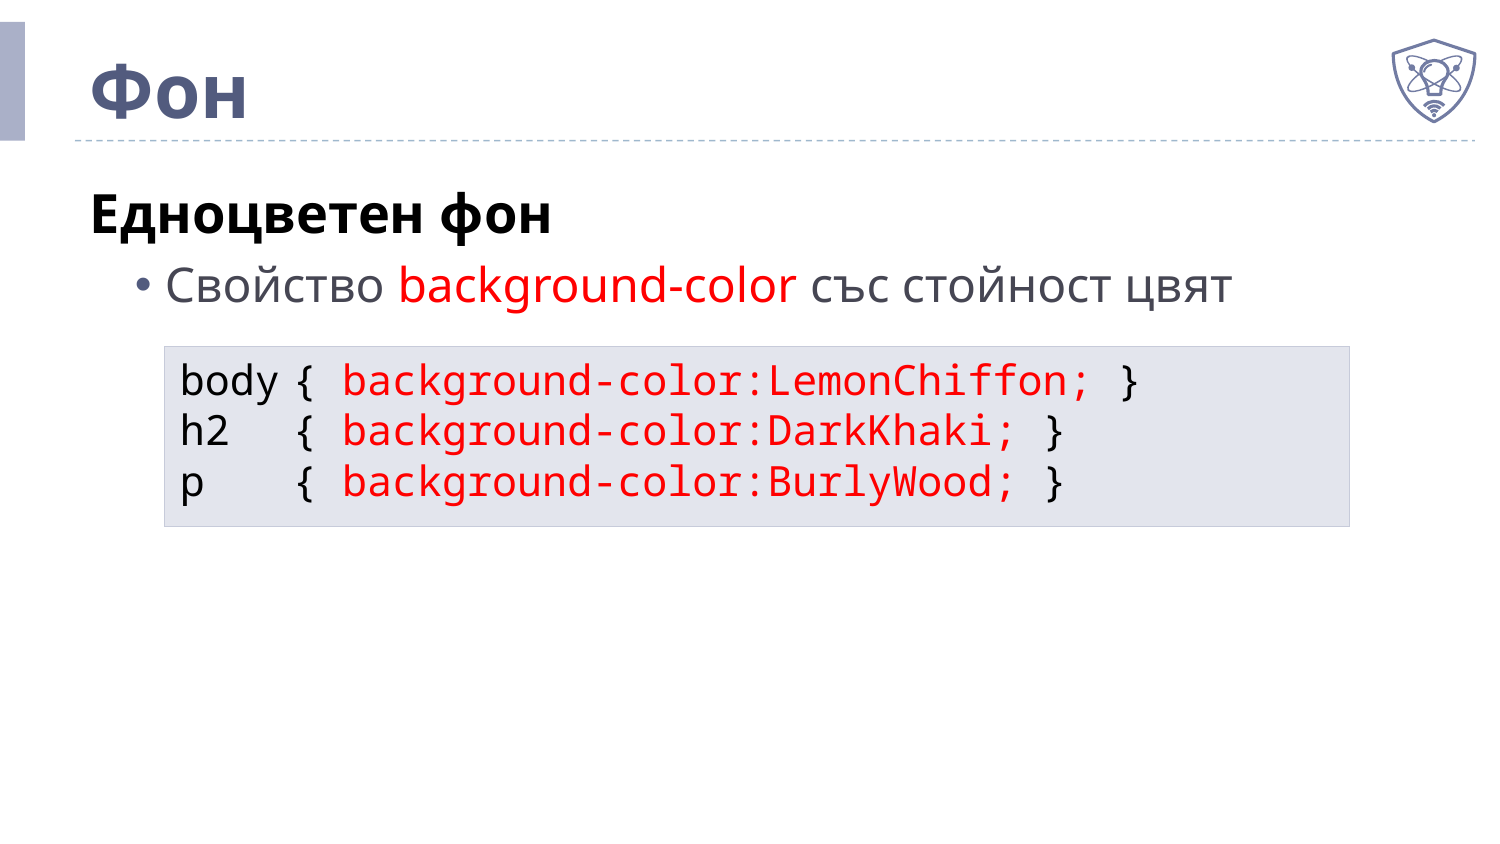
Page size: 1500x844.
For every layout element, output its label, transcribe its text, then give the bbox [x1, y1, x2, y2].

text_box body { background-color:LemonChiffon; } h2 { background-color:DarkKhaki; } p { background-color:BurlyWood; } [164, 346, 1350, 527]
list Едноцветен фон Свойство background-color със стойност цвят [75, 171, 1475, 835]
title Фон [75, 18, 1475, 141]
